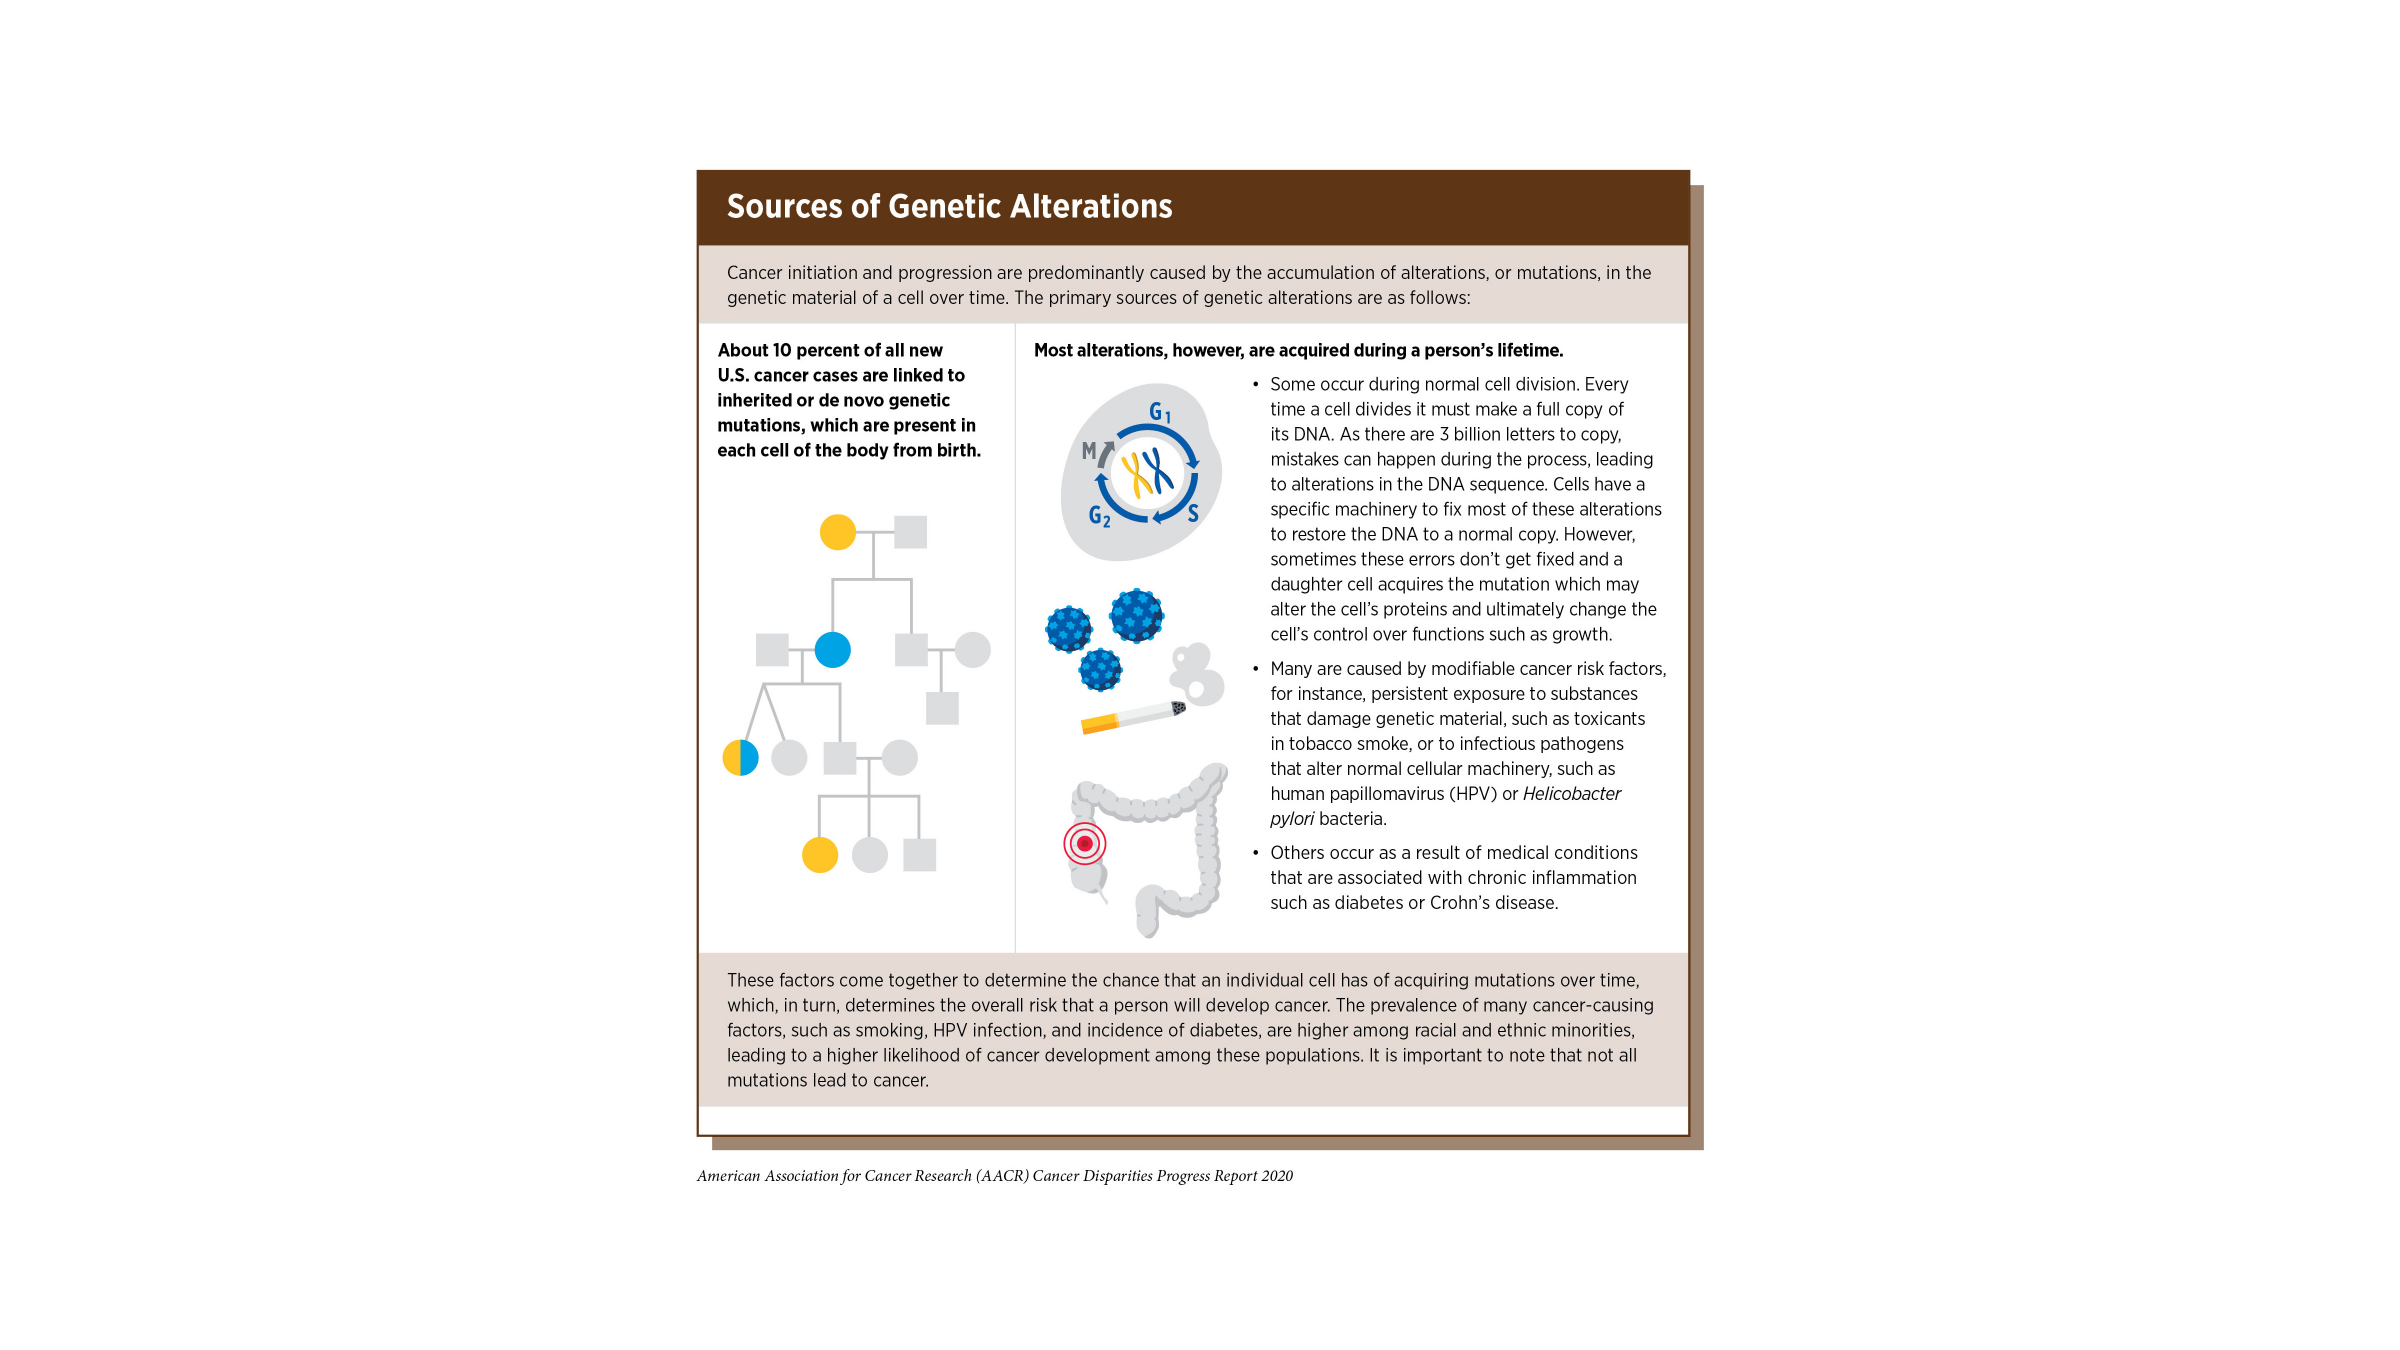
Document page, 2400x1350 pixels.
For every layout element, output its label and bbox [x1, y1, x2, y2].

picture [686, 160, 1714, 1190]
